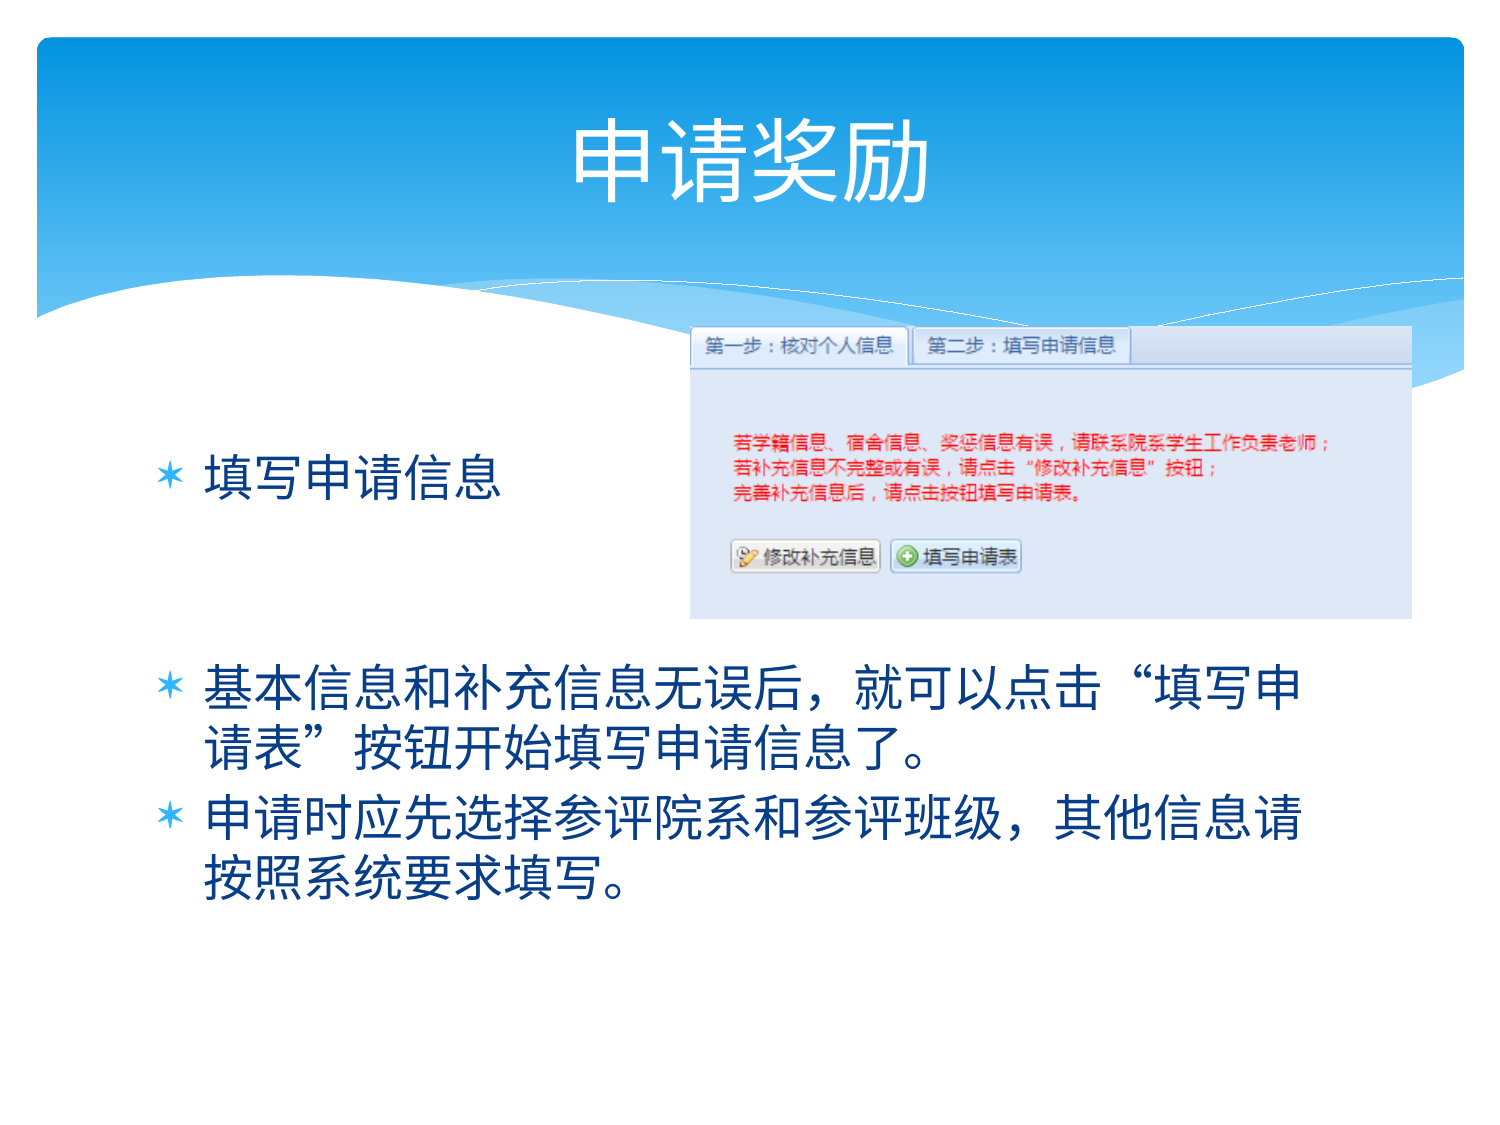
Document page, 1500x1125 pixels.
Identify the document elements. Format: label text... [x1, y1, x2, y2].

list 填写申请信息 基本信息和补充信息无误后，就可以点击“填写申请表”按钮开始填写申请信息了。 申请时应先选择参评院系和参评班级，其他信息请按照系统要求填写。 [143, 438, 1359, 1005]
picture [690, 325, 1412, 619]
title 申请奖励 [75, 55, 1425, 261]
